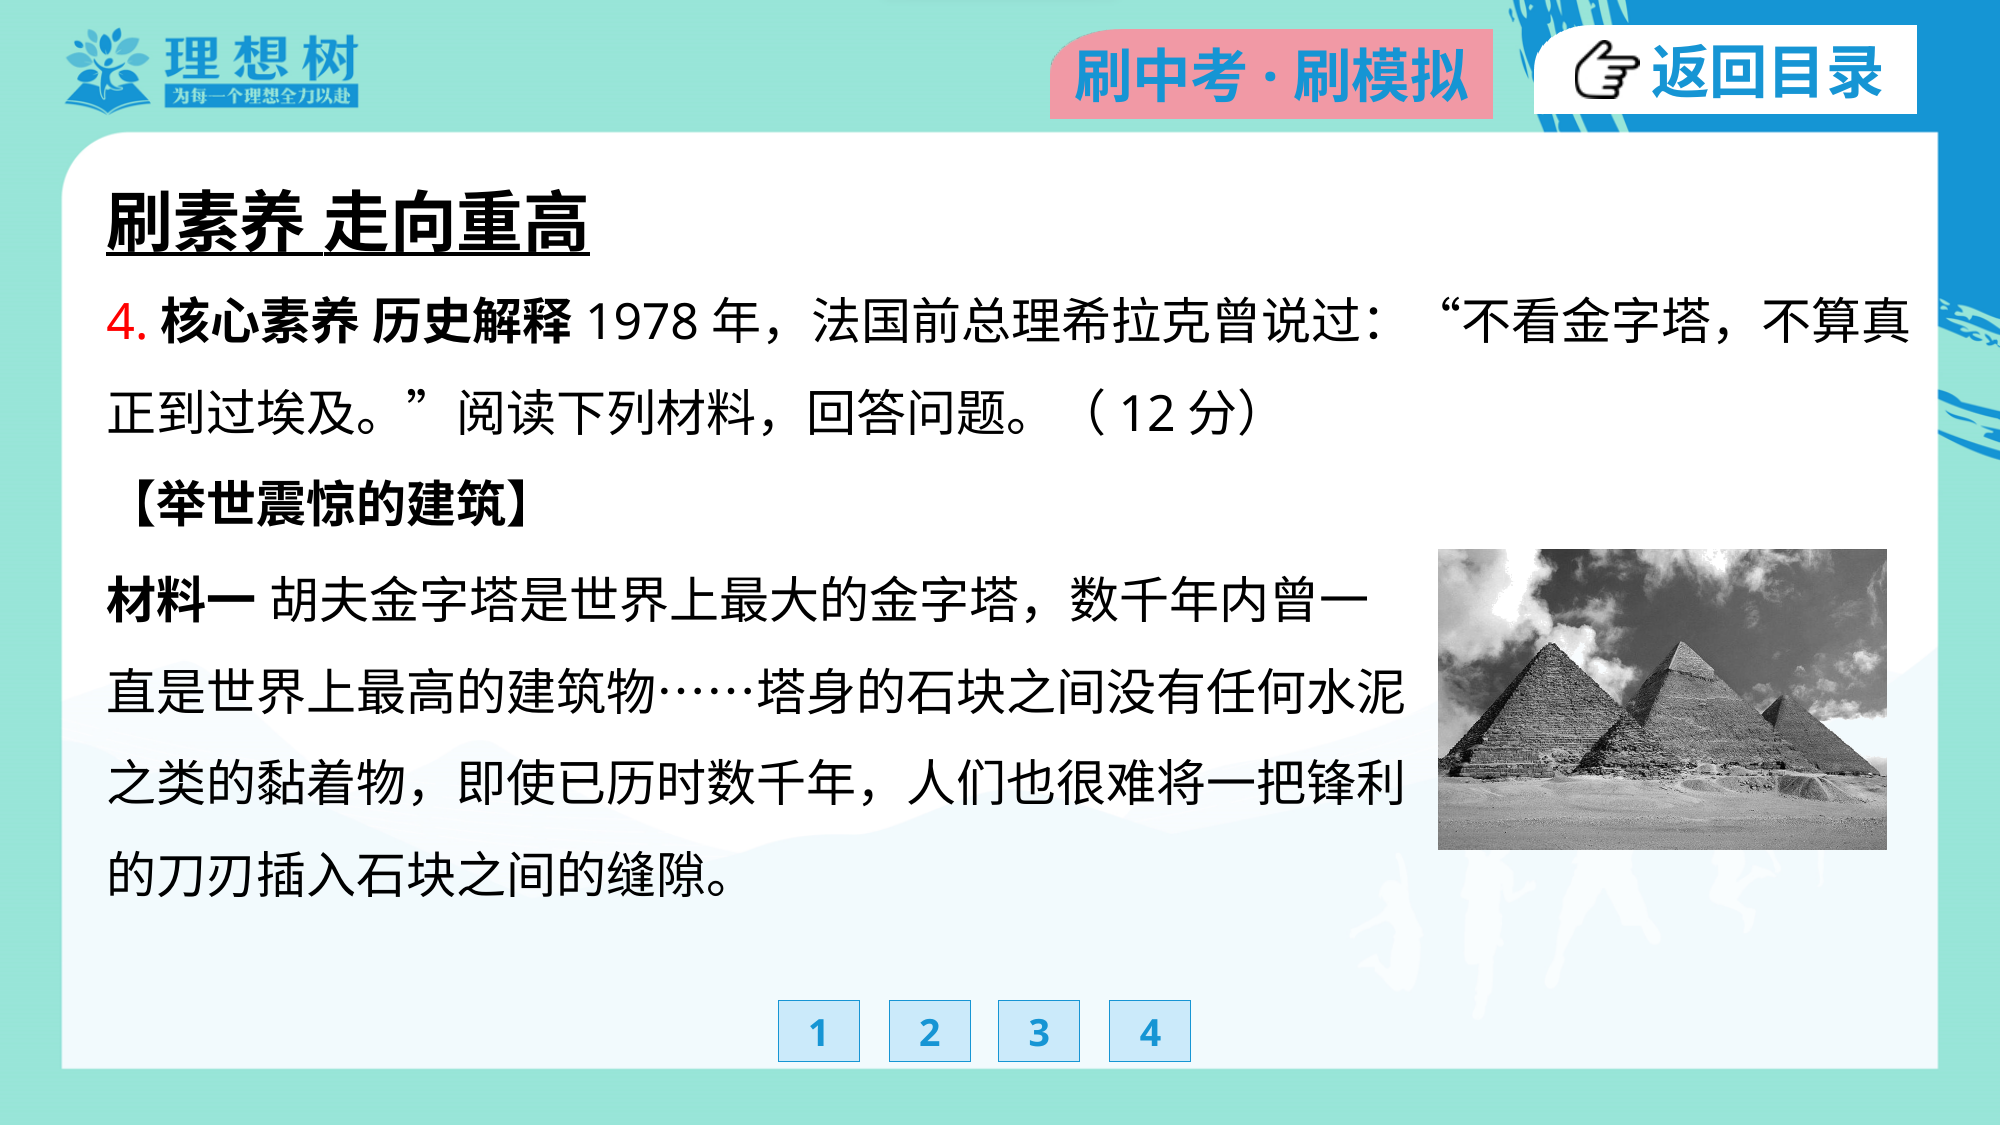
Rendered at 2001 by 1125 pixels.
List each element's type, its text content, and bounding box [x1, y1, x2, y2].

text_box 刷素养 走向重高 [106, 140, 1895, 257]
picture [0, 0, 2000, 1125]
text_box 4.核心素养 历史解释1978年，法国前总理希拉克曾说过：“不看金字塔，不算真 正到过埃及。”阅读下列材料，回答问题。（12分） 【举世震惊的建筑】 [106, 257, 1895, 533]
text_box 材料一 胡夫金字塔是世界上最大的金字塔，数千年内曾一 直是世界上最高的建筑物……塔身的石块之间没有任何水泥 之类的黏着物，即使已历时数千年，人们也很难将一把锋利 的刀刃插入石块之间的缝隙。 [106, 536, 1424, 904]
